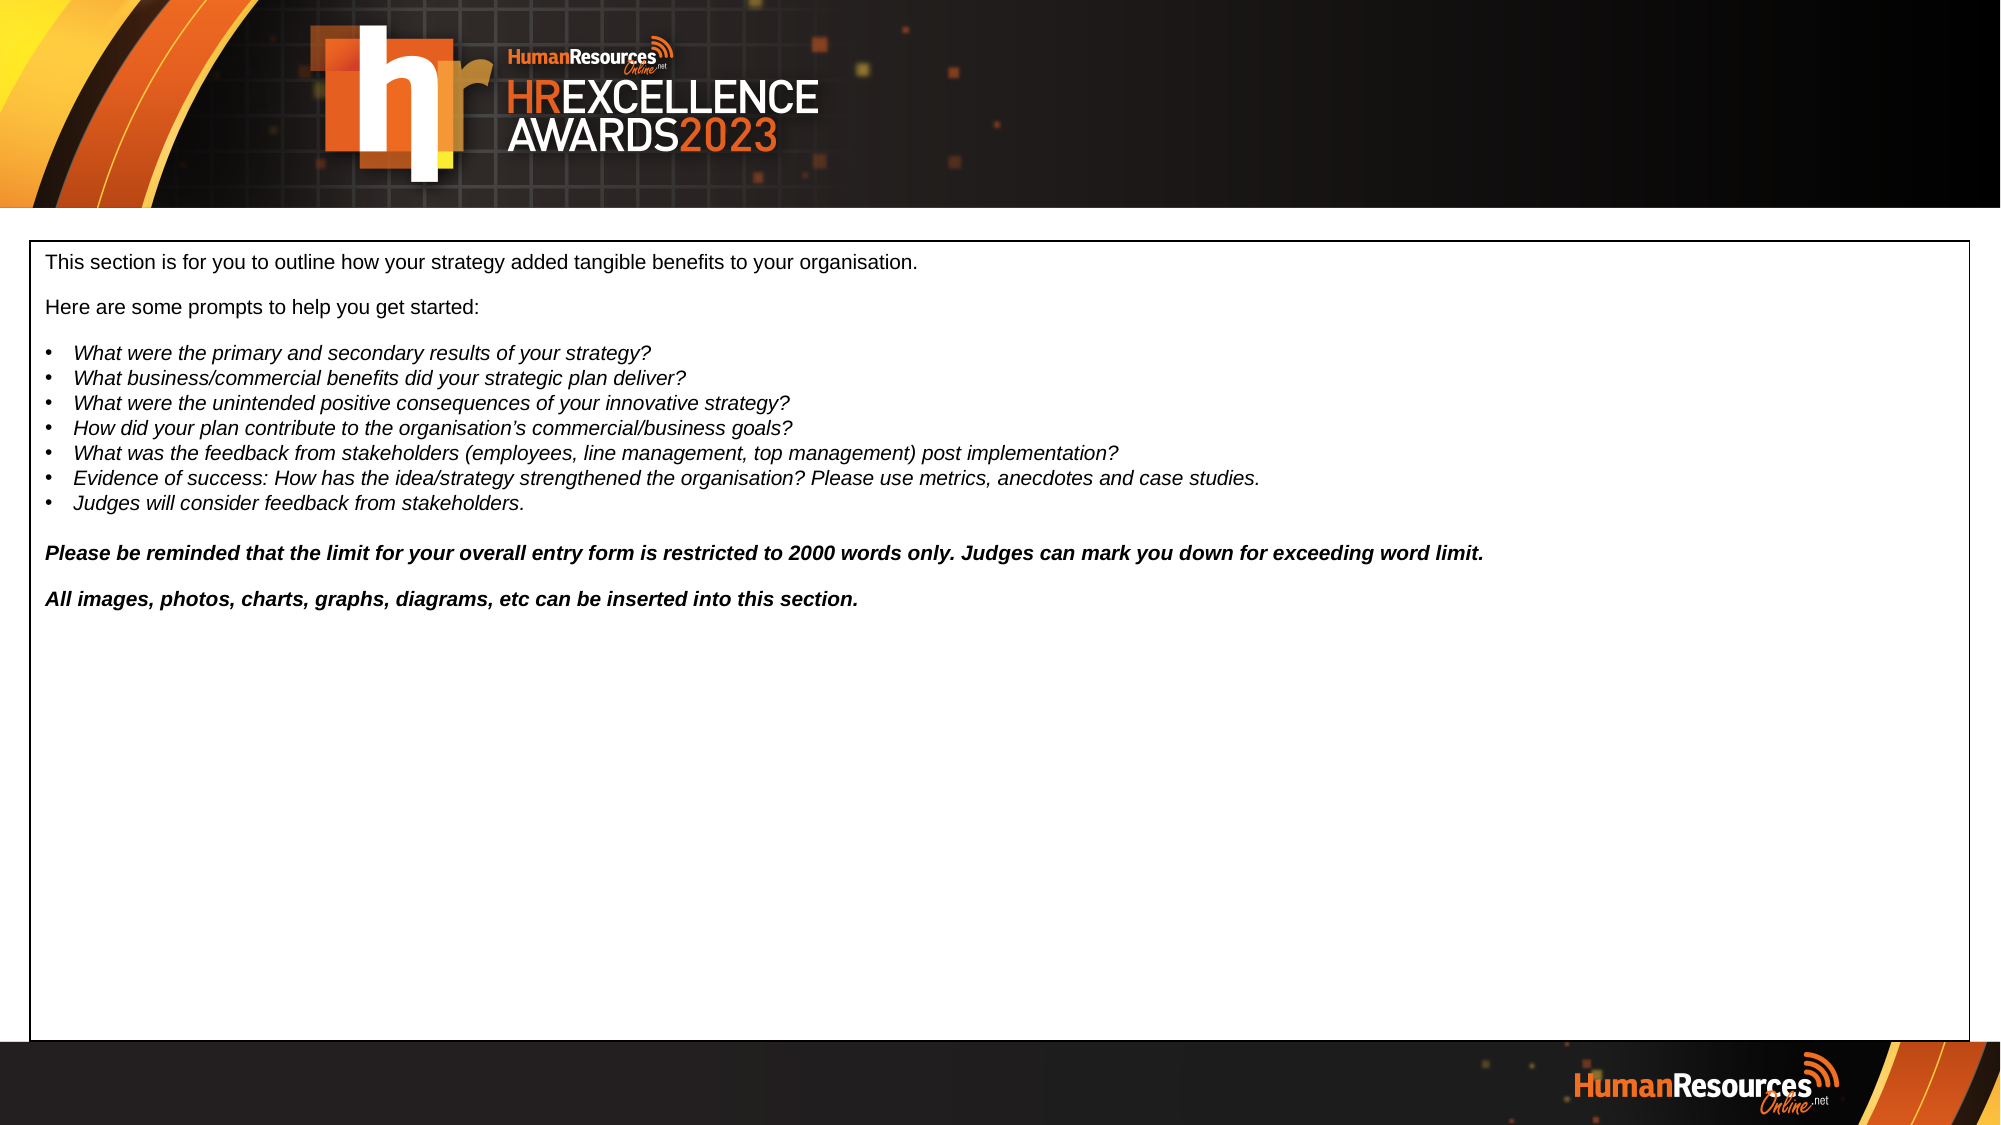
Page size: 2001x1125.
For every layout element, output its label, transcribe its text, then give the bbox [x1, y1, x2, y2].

text_box This section is for you to outline how your strategy added tangible benefits to your organisation. Here are some prompts to help you get started: What were the primary and secondary results of your strategy? What business/commercial benefits did your strategic plan deliver? What were the unintended positive consequences of your innovative strategy? How did your plan contribute to the organisation’s commercial/business goals? What was the feedback from stakeholders (employees, line management, top management) post implementation? Evidence of success: How has the idea/strategy strengthened the organisation? Please use metrics, anecdotes and case studies. Judges will consider feedback from stakeholders. Please be reminded that the limit for your overall entry form is restricted to 2000 words only. Judges can mark you down for exceeding word limit. All images, photos, charts, graphs, diagrams, etc can be inserted into this section. [30, 240, 1970, 1042]
picture [0, 0, 2001, 1125]
